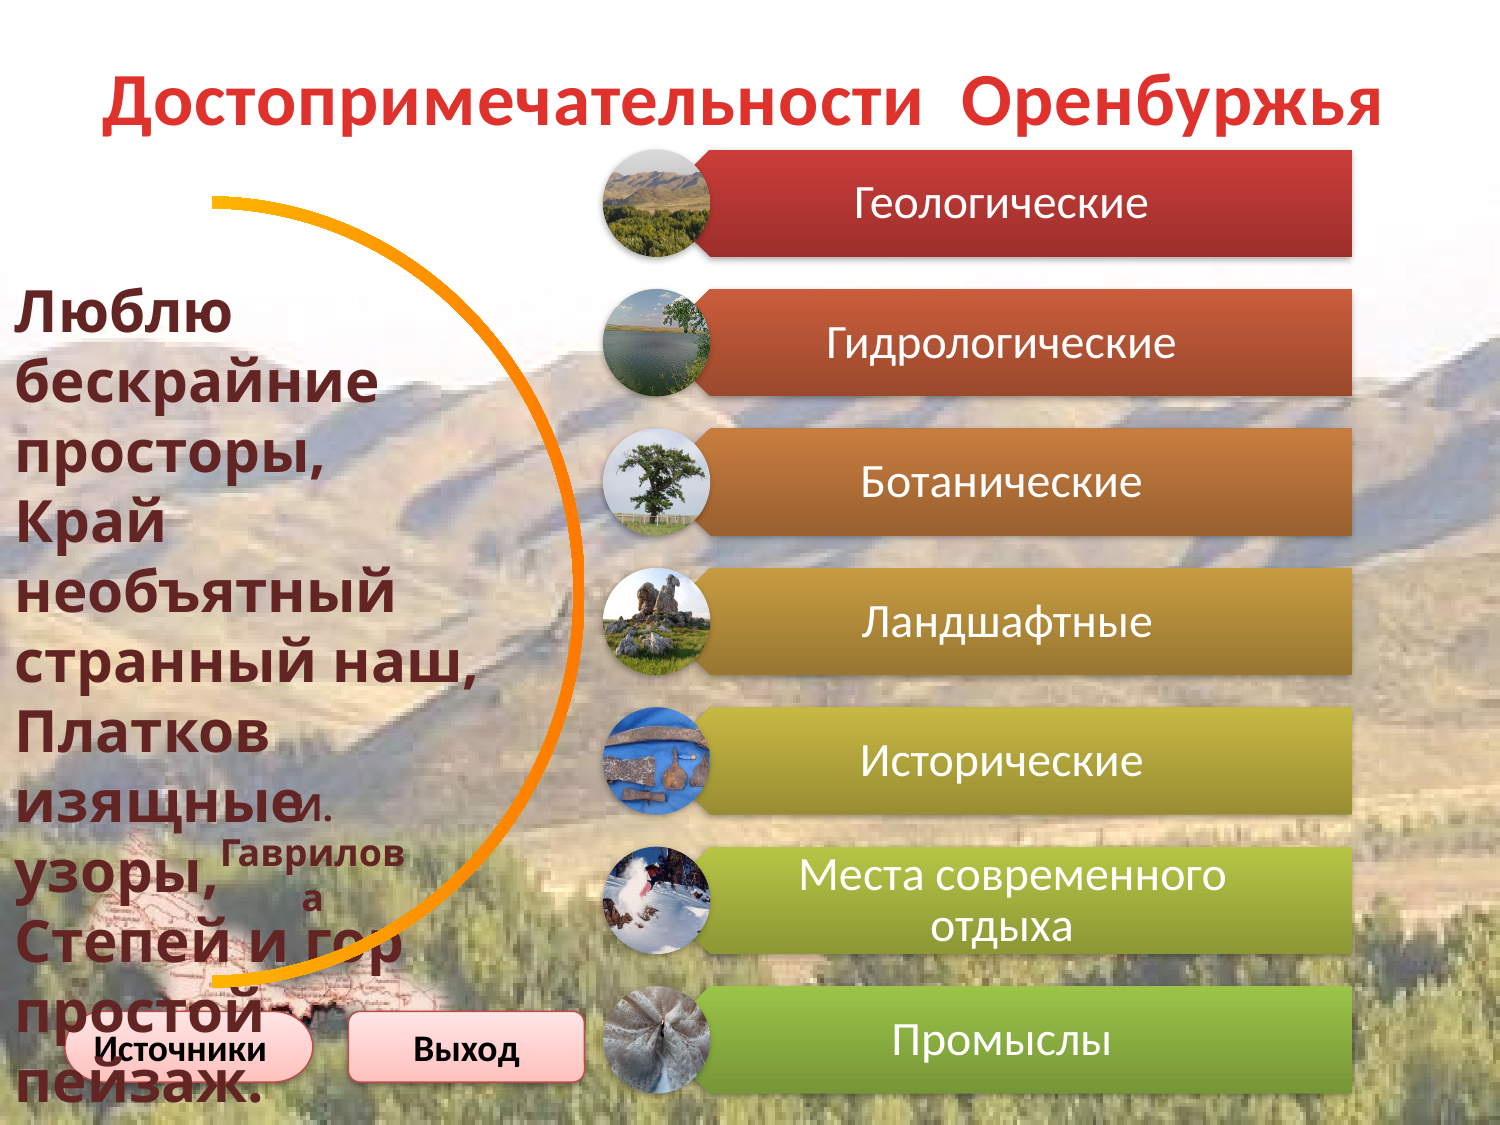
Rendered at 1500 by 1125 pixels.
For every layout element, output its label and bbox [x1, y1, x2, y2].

picture [0, 0, 1500, 1125]
text_box [454, 148, 1500, 1095]
